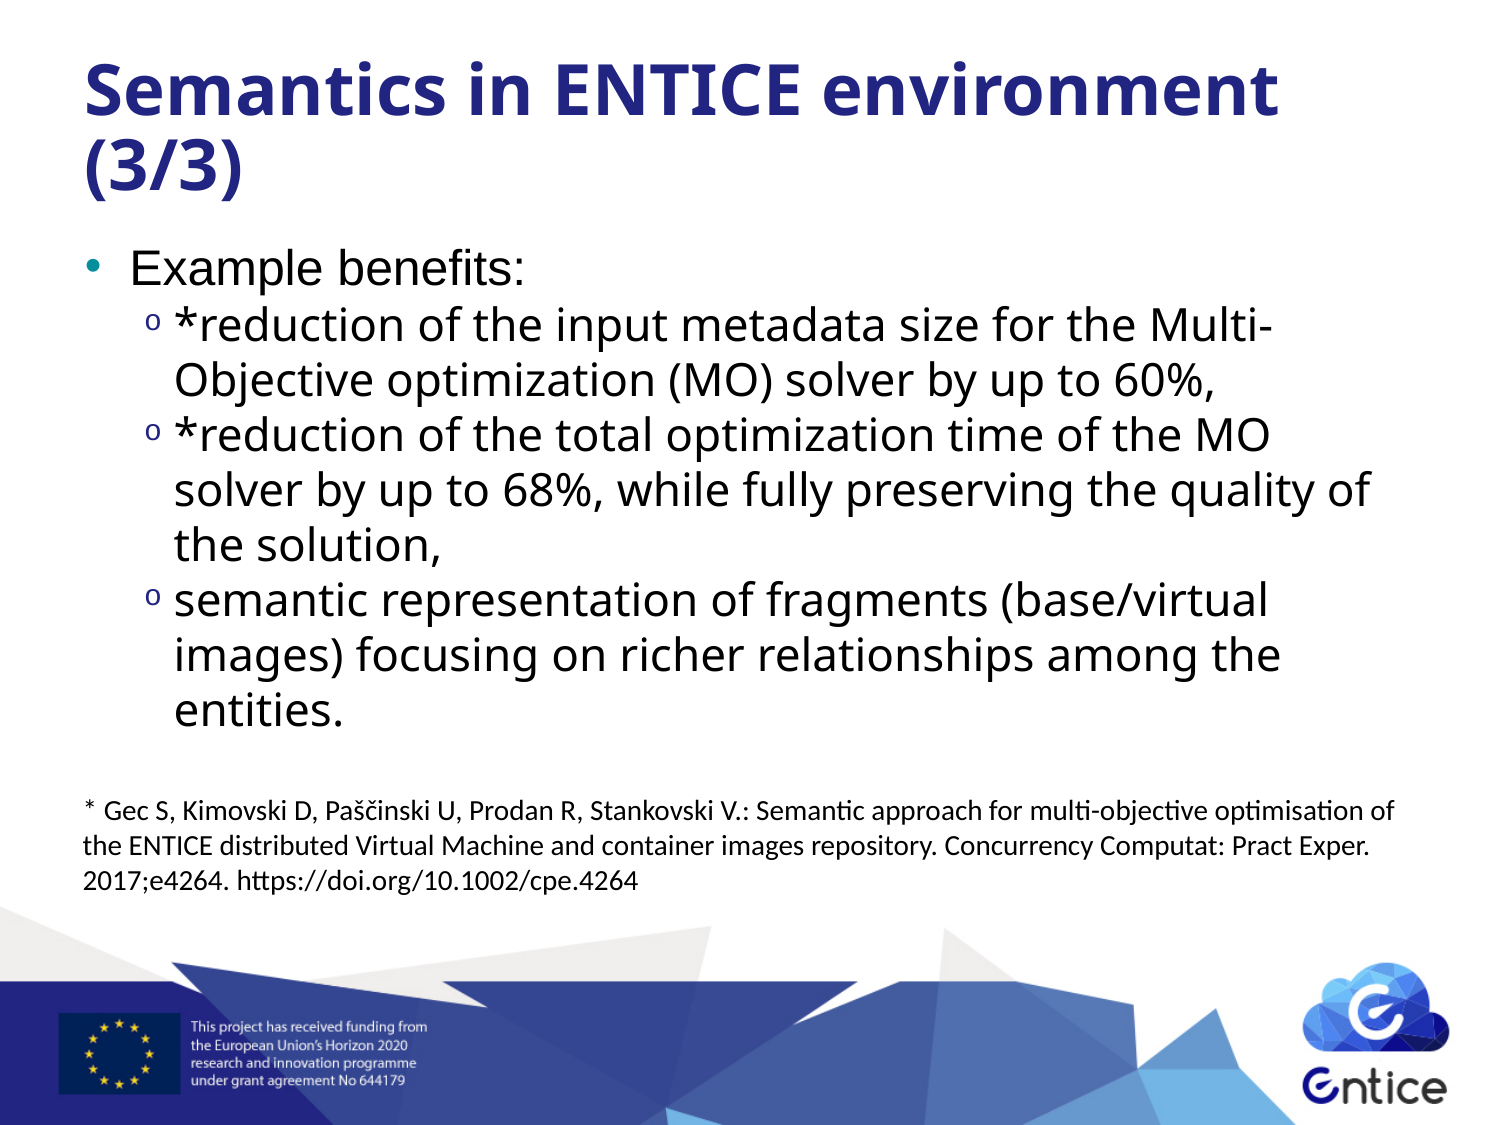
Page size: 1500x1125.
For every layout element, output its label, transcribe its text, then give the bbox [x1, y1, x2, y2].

subtitle Example benefits: *reduction of the input metadata size for the Multi-Objective optimization (MO) solver by up to 60%, *reduction of the total optimization time of the MO solver by up to 68%, while fully preserving the quality of the solution, semantic representation of fragments (base/virtual images) focusing on richer relationships among the entities. [70, 228, 1418, 950]
picture [0, 0, 1500, 1125]
text_box * Gec S, Kimovski D, Paščinski U, Prodan R, Stankovski V.: Semantic approach for multi-objective optimisation of the ENTICE distributed Virtual Machine and container images repository. Concurrency Computat: Pract Exper. 2017;e4264. https://doi.org/10.1002/cpe.4264 [68, 783, 1415, 904]
title Semantics in ENTICE environment (3/3) [70, 46, 1418, 211]
